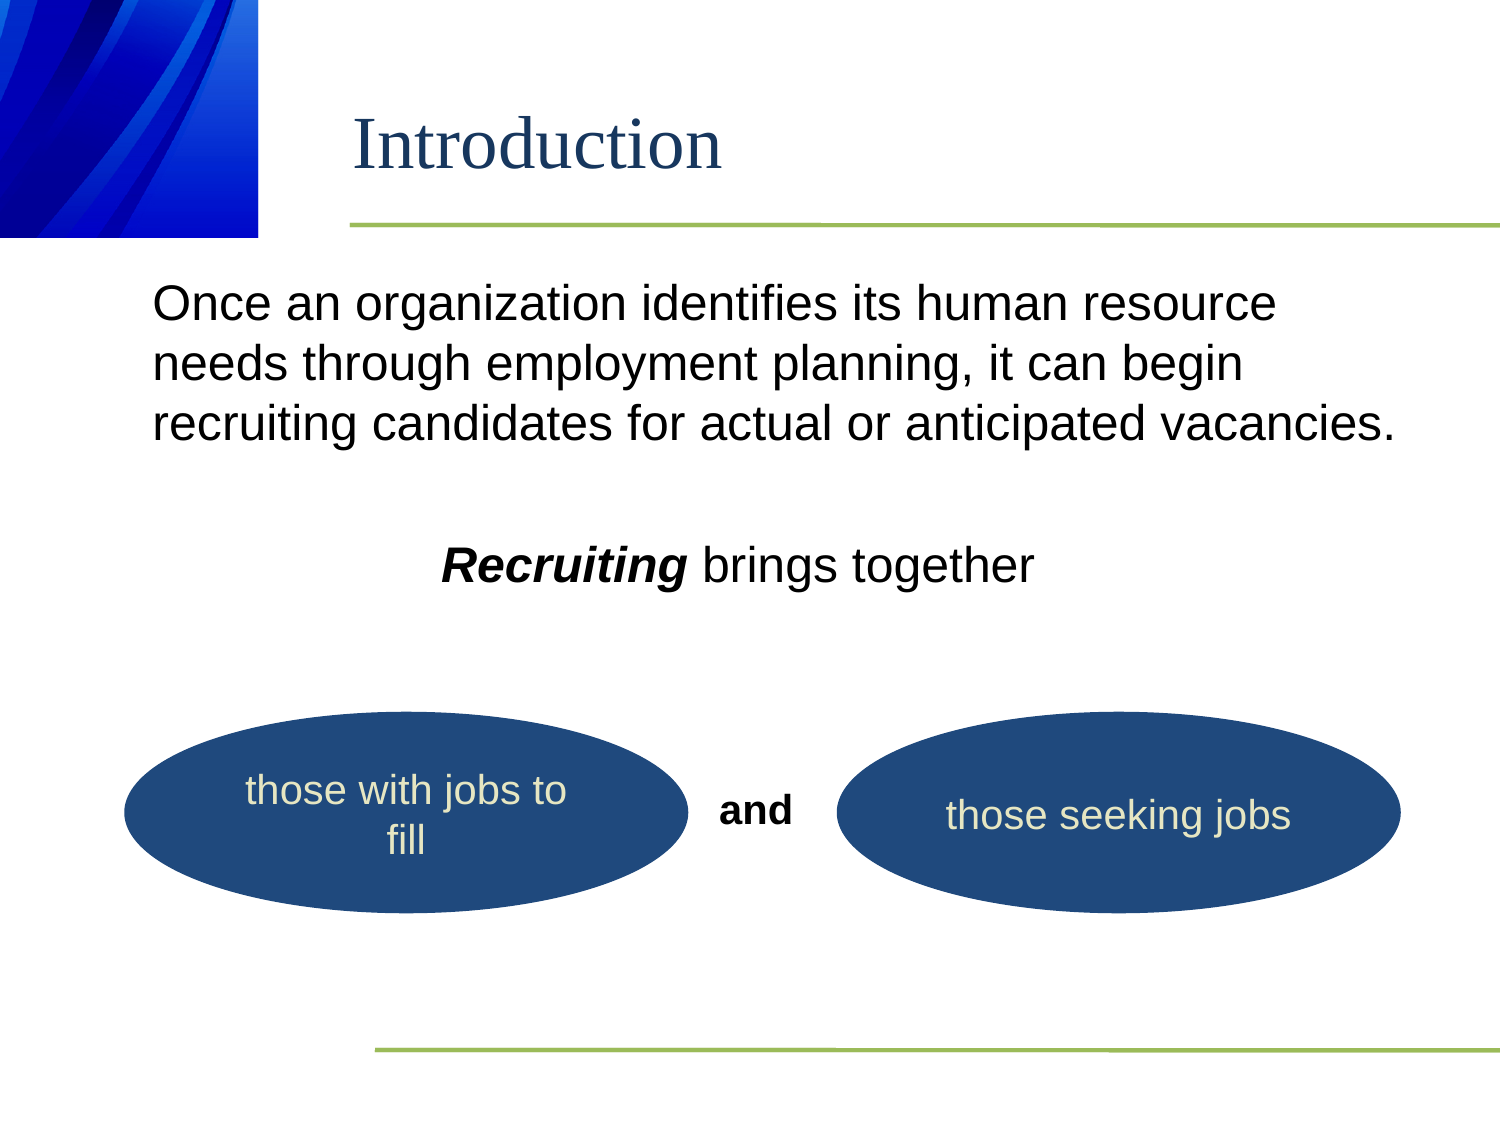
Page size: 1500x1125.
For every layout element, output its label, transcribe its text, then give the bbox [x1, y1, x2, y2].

text_box Once an organization identifies its human resource needs through employment planning, it can begin recruiting candidates for actual or anticipated vacancies. [137, 262, 1414, 458]
text_box and [699, 774, 813, 840]
picture [0, 0, 259, 238]
title Introduction [337, 45, 1425, 233]
text_box those seeking jobs [837, 712, 1401, 913]
text_box Recruiting brings together [137, 524, 1354, 600]
text_box those with jobs to fill [125, 712, 688, 913]
